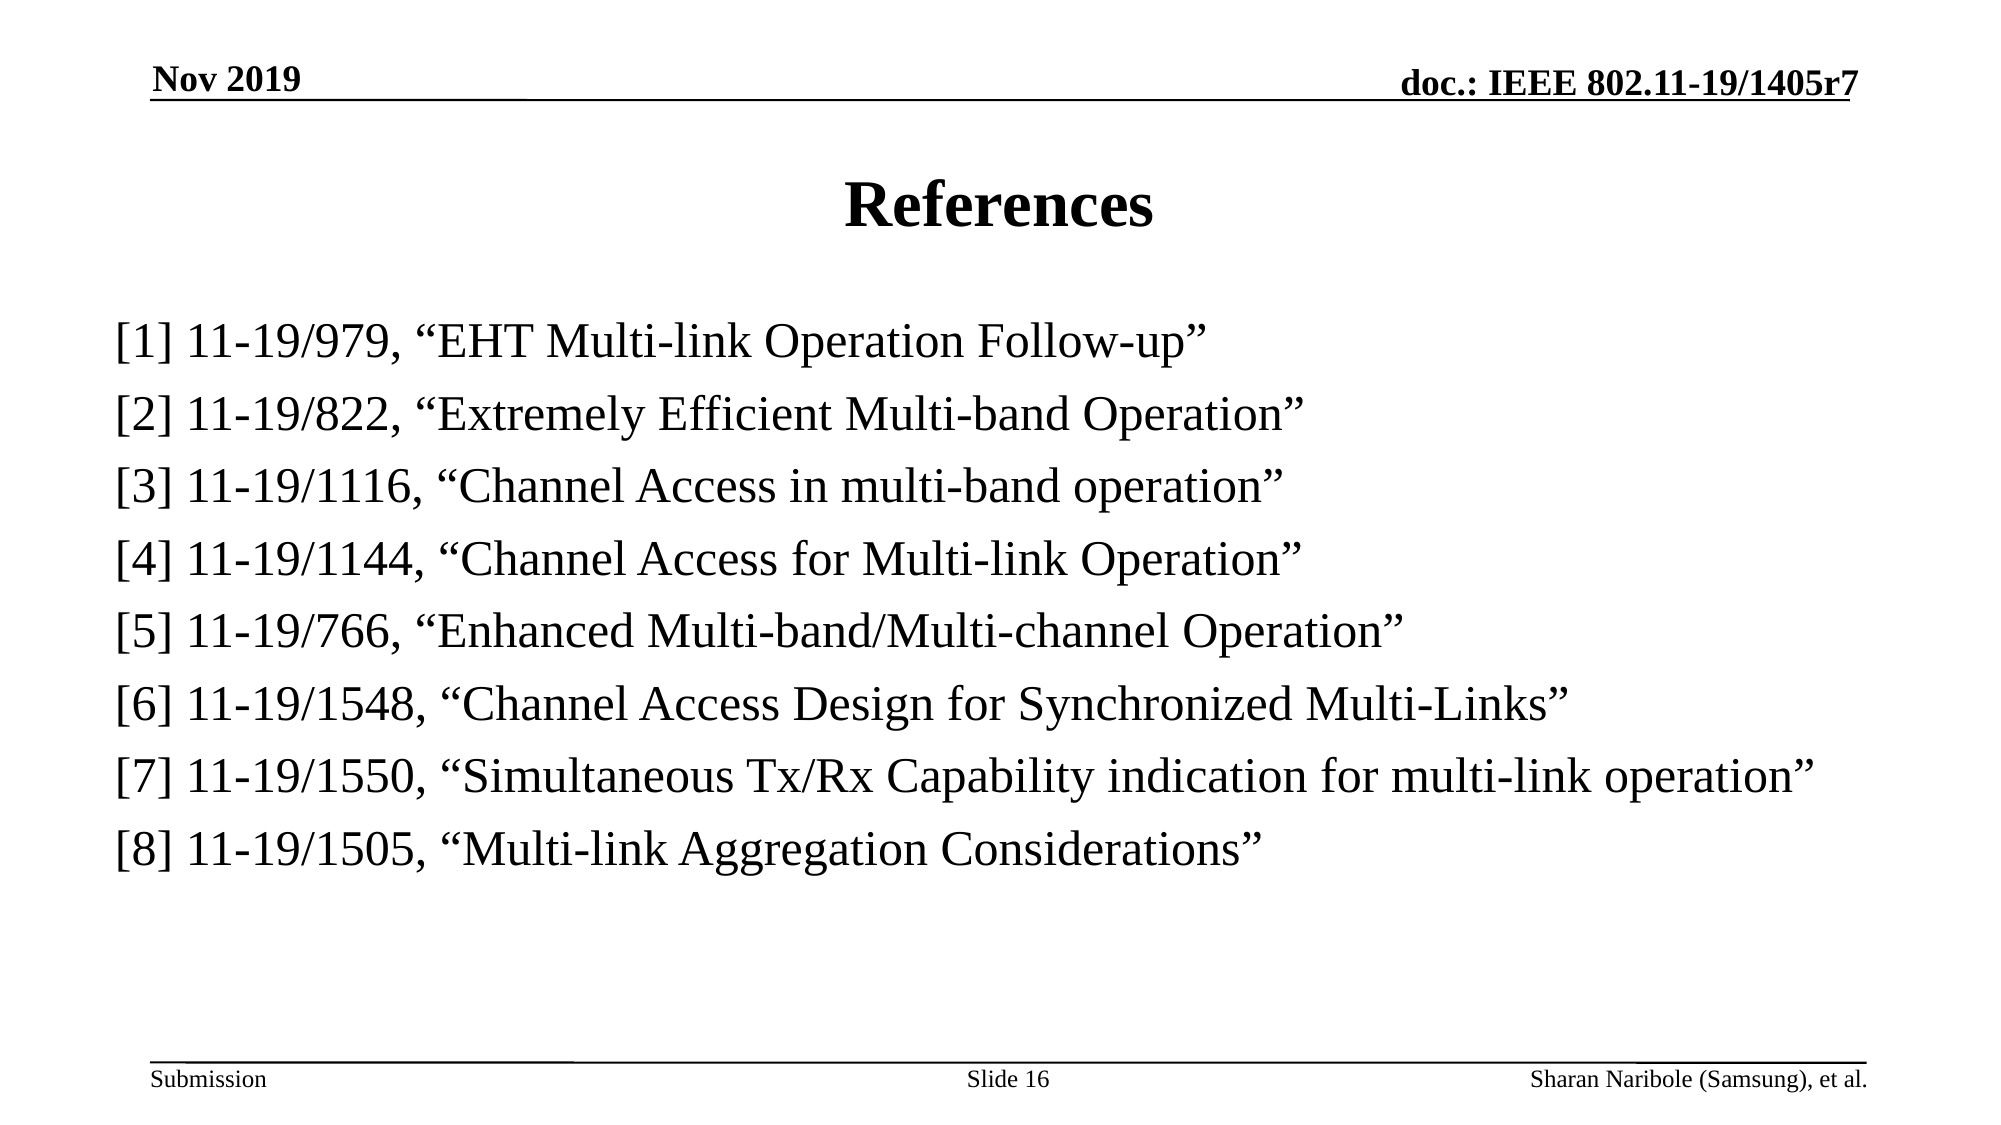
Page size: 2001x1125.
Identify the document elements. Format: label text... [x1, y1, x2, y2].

list [1] 11-19/979, “EHT Multi-link Operation Follow-up” [2] 11-19/822, “Extremely Efficient Multi-band Operation” [3] 11-19/1116, “Channel Access in multi-band operation” [4] 11-19/1144, “Channel Access for Multi-link Operation” [5] 11-19/766, “Enhanced Multi-band/Multi-channel Operation” [6] 11-19/1548, “Channel Access Design for Synchronized Multi-Links” [7] 11-19/1550, “Simultaneous Tx/Rx Capability indication for multi-link operation” [8] 11-19/1505, “Multi-link Aggregation Considerations” [99, 299, 1976, 976]
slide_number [152, 54, 563, 100]
title References [149, 112, 1850, 288]
slide_number Slide 16 [950, 1061, 1067, 1123]
footer Sharan Naribole (Samsung), et al. [1171, 1061, 1869, 1093]
